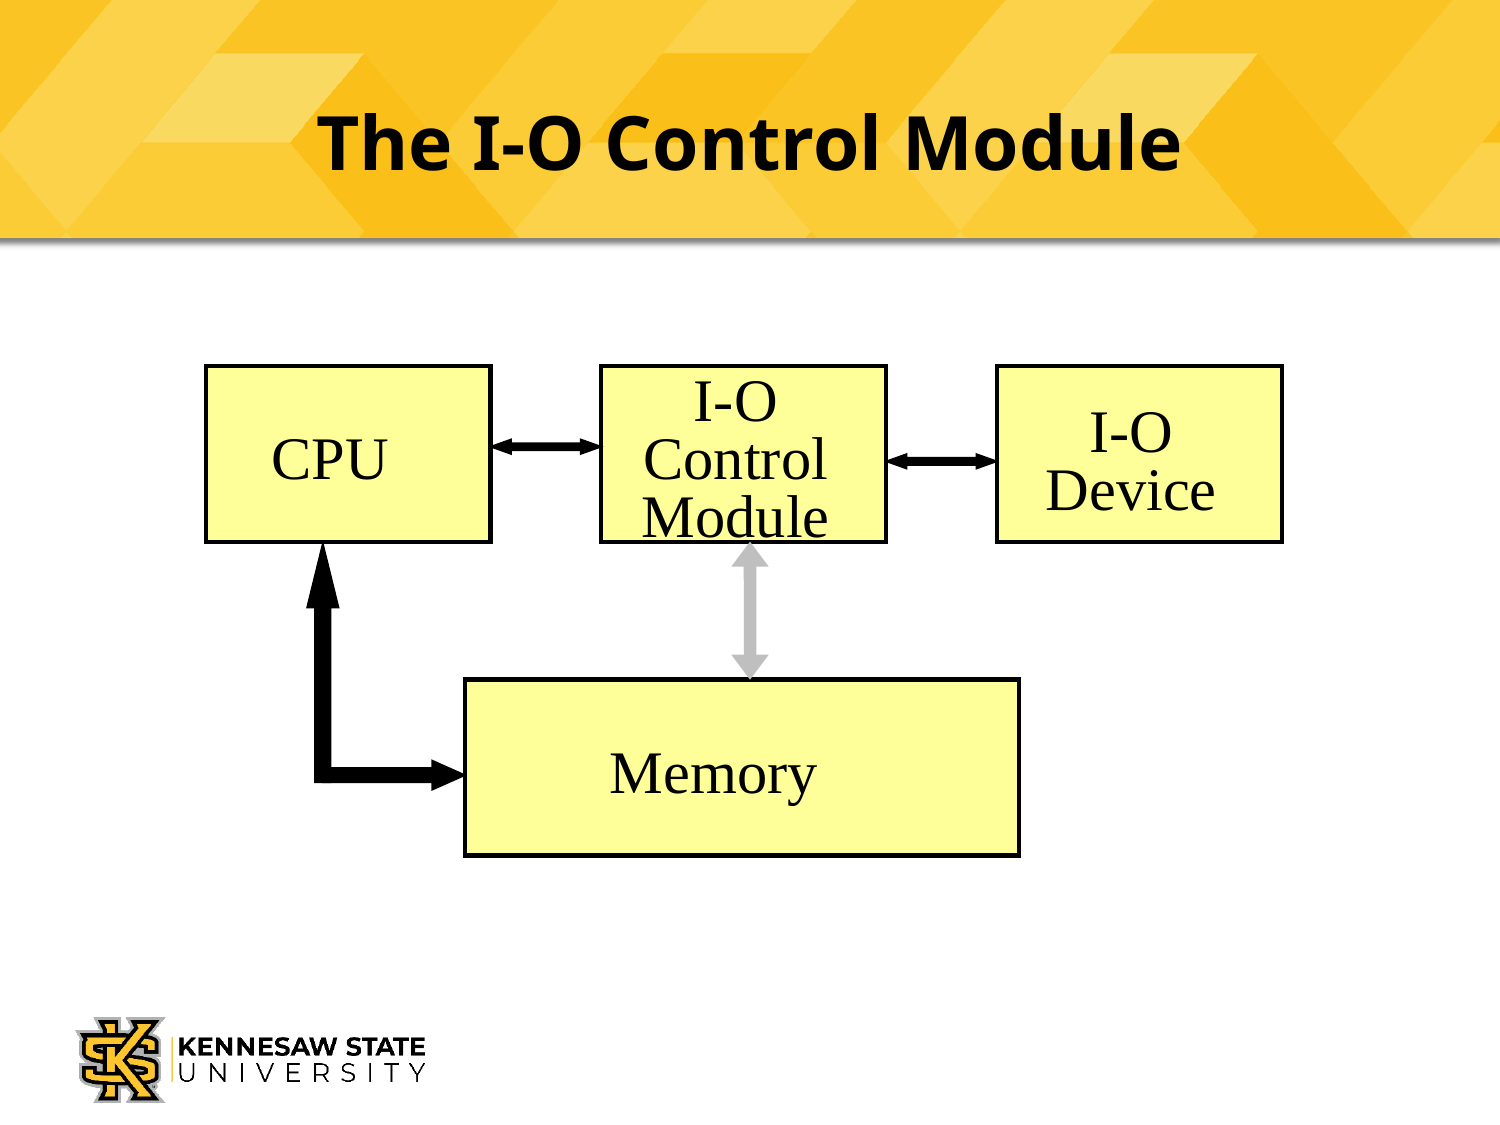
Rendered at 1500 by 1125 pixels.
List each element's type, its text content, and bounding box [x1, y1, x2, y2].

text_box [743, 560, 757, 680]
picture [75, 1017, 425, 1103]
text_box [465, 679, 1019, 856]
title The I-O Control Module [112, 87, 1388, 193]
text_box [306, 542, 466, 791]
picture [0, 0, 1500, 251]
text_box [205, 365, 1282, 553]
text_box Memory [591, 723, 924, 815]
